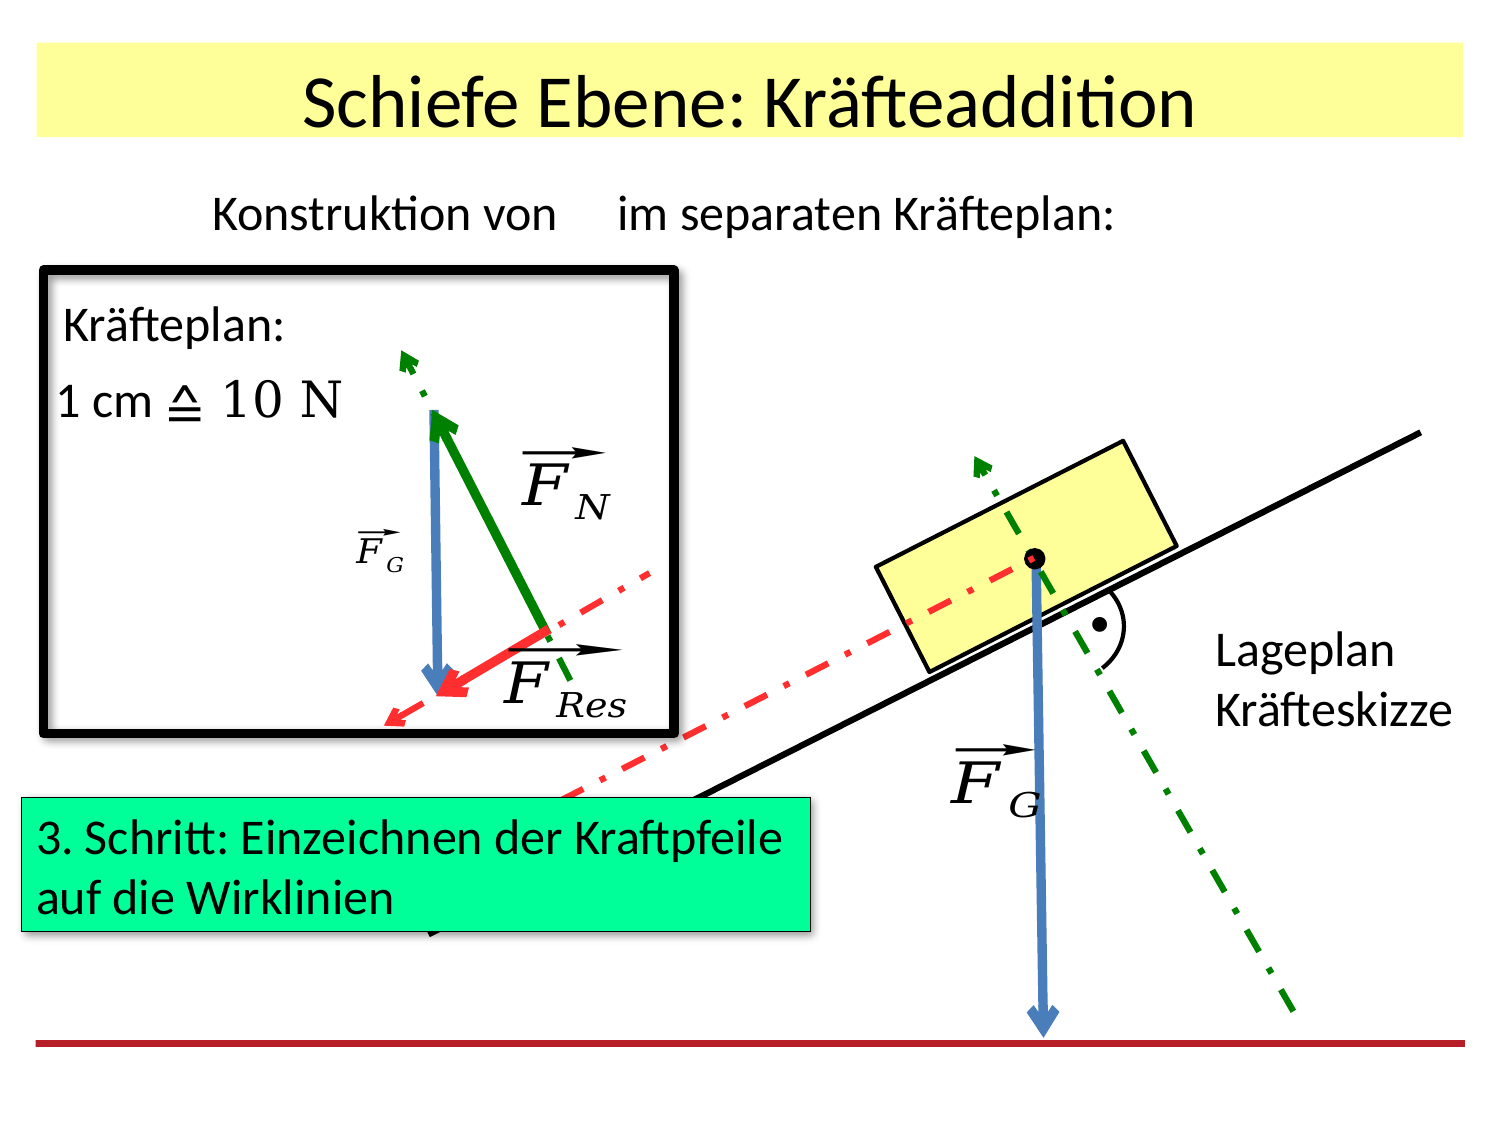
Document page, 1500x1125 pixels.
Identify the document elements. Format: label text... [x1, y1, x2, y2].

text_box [432, 409, 548, 630]
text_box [419, 432, 1421, 1039]
text_box Lageplan Kräfteskizze [1426, 608, 1469, 744]
text_box 3. Schritt: Einzeichnen der Kraftpfeile auf die Wirklinien [21, 797, 414, 932]
title Schiefe Ebene: Kräfteaddition [75, 45, 1425, 233]
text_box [435, 628, 550, 697]
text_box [42, 269, 675, 734]
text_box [383, 572, 650, 726]
